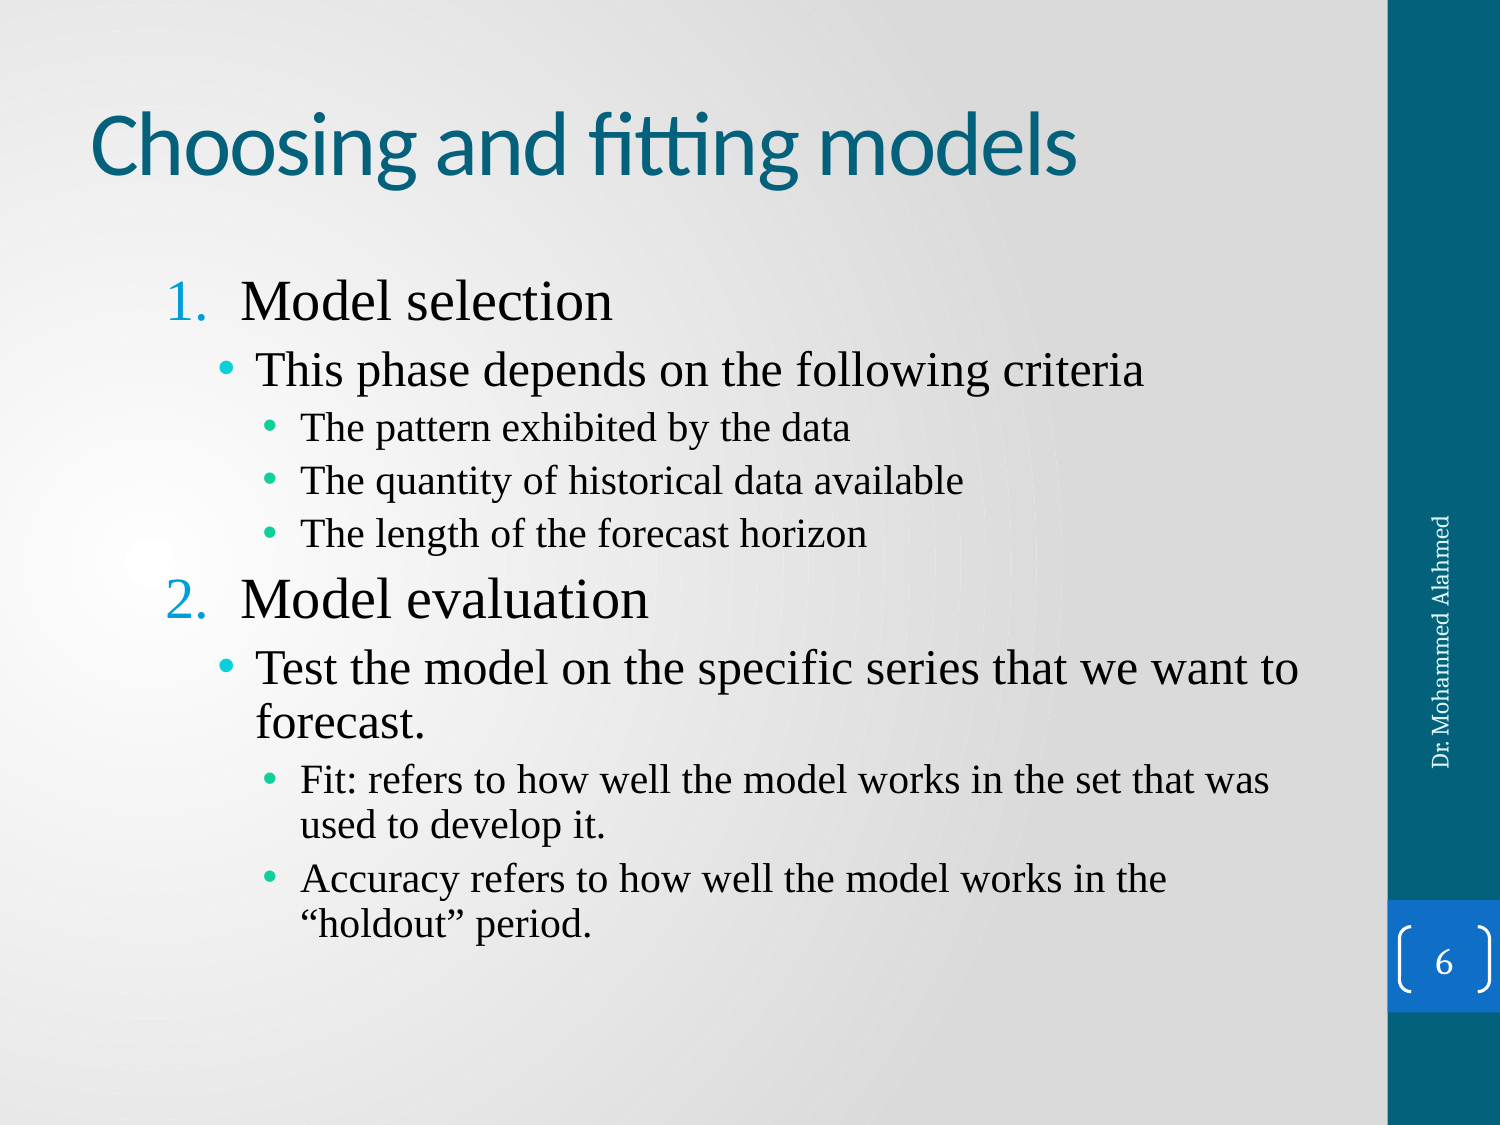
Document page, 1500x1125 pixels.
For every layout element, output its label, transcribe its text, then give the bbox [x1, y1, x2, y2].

list Model selection This phase depends on the following criteria The pattern exhibited by the data The quantity of historical data available The length of the forecast horizon Model evaluation Test the model on the specific series that we want to forecast. Fit: refers to how well the model works in the set that was used to develop it. Accuracy refers to how well the model works in the “holdout” period. [75, 262, 1325, 1050]
footer Dr. Mohammed Alahmed [1408, 500, 1469, 889]
title Choosing and fitting models [75, 45, 1325, 233]
slide_number 6 [1397, 925, 1492, 994]
